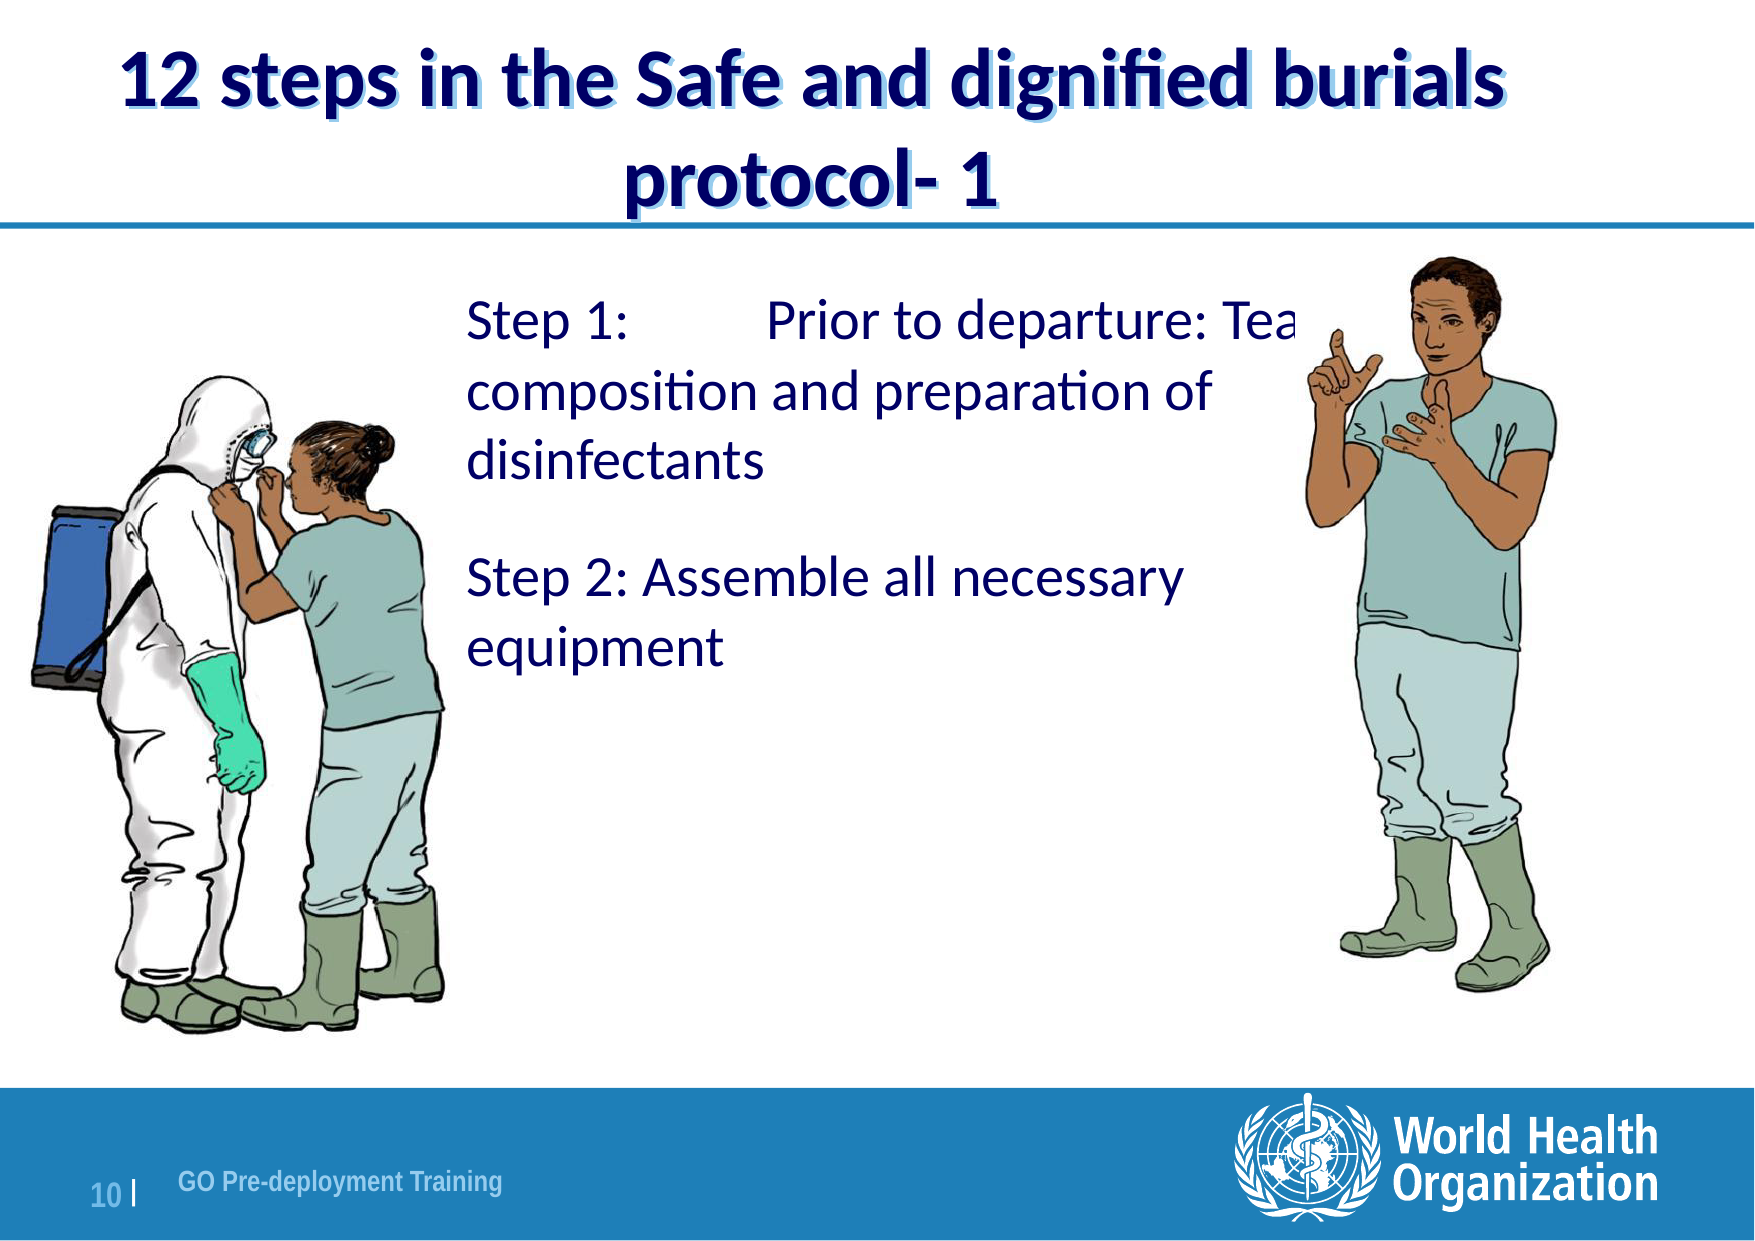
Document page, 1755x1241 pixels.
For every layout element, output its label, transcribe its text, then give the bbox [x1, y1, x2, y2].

picture [20, 359, 467, 1044]
list Step 1: Prior to departure: Team composition and preparation of disinfectants Step 2: Assemble all necessary equipment [466, 281, 1456, 1207]
title 12 steps in the Safe and dignified burials protocol- 1 [0, 0, 1623, 247]
picture [1294, 240, 1563, 997]
